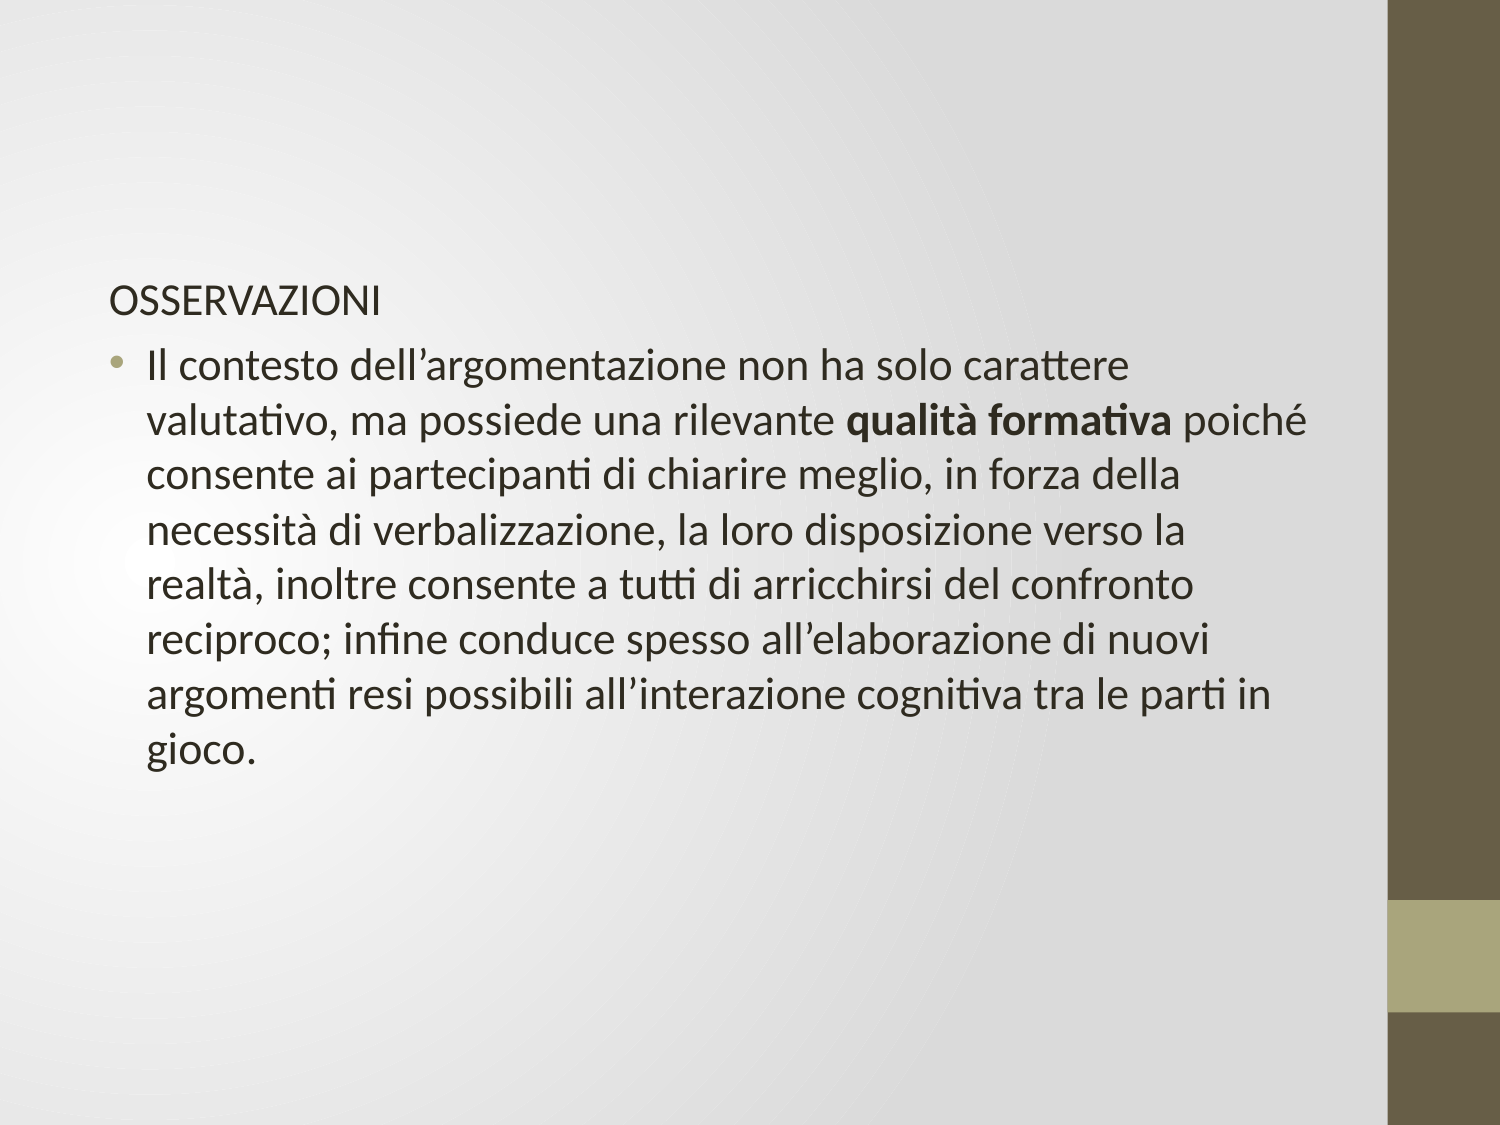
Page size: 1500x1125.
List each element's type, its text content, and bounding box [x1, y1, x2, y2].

list OSSERVAZIONI Il contesto dell’argomentazione non ha solo carattere valutativo, ma possiede una rilevante qualità formativa poiché consente ai partecipanti di chiarire meglio, in forza della necessità di verbalizzazione, la loro disposizione verso la realtà, inoltre consente a tutti di arricchirsi del confronto reciproco; infine conduce spesso all’elaborazione di nuovi argomenti resi possibili all’interazione cognitiva tra le parti in gioco. [75, 262, 1325, 1050]
